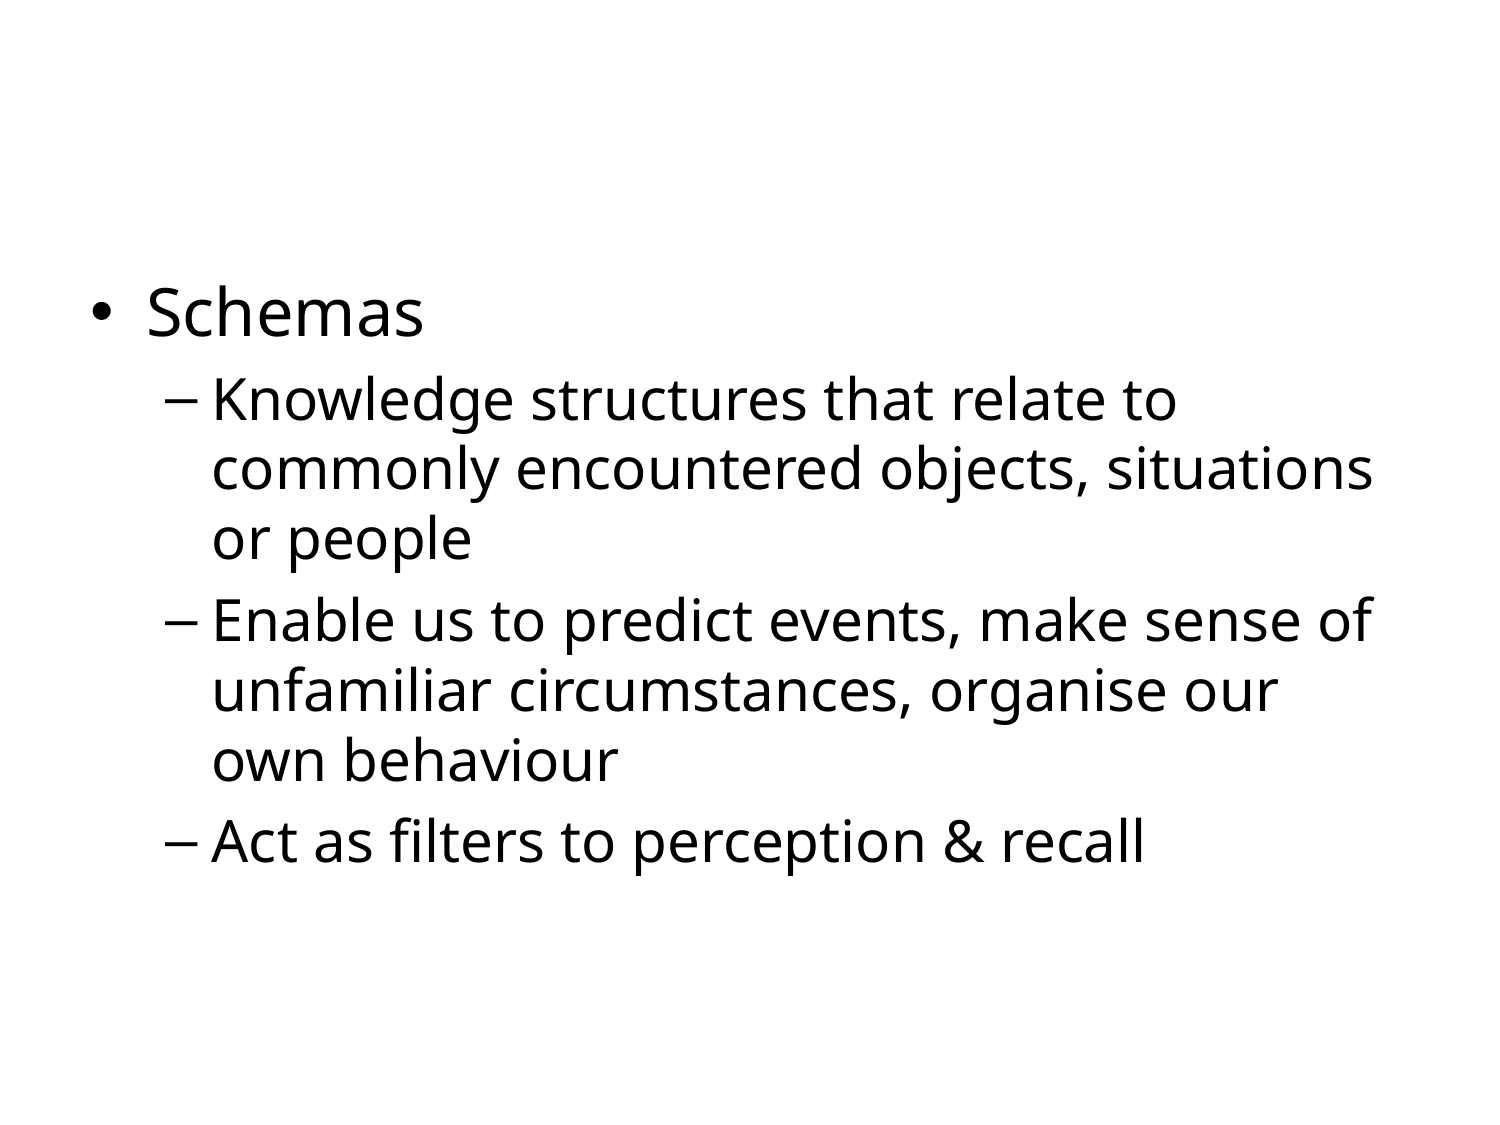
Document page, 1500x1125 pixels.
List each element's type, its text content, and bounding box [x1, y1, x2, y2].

text_box Schemas Knowledge structures that relate to commonly encountered objects, situations or people Enable us to predict events, make sense of unfamiliar circumstances, organise our own behaviour Act as filters to perception & recall [74, 262, 1425, 1006]
